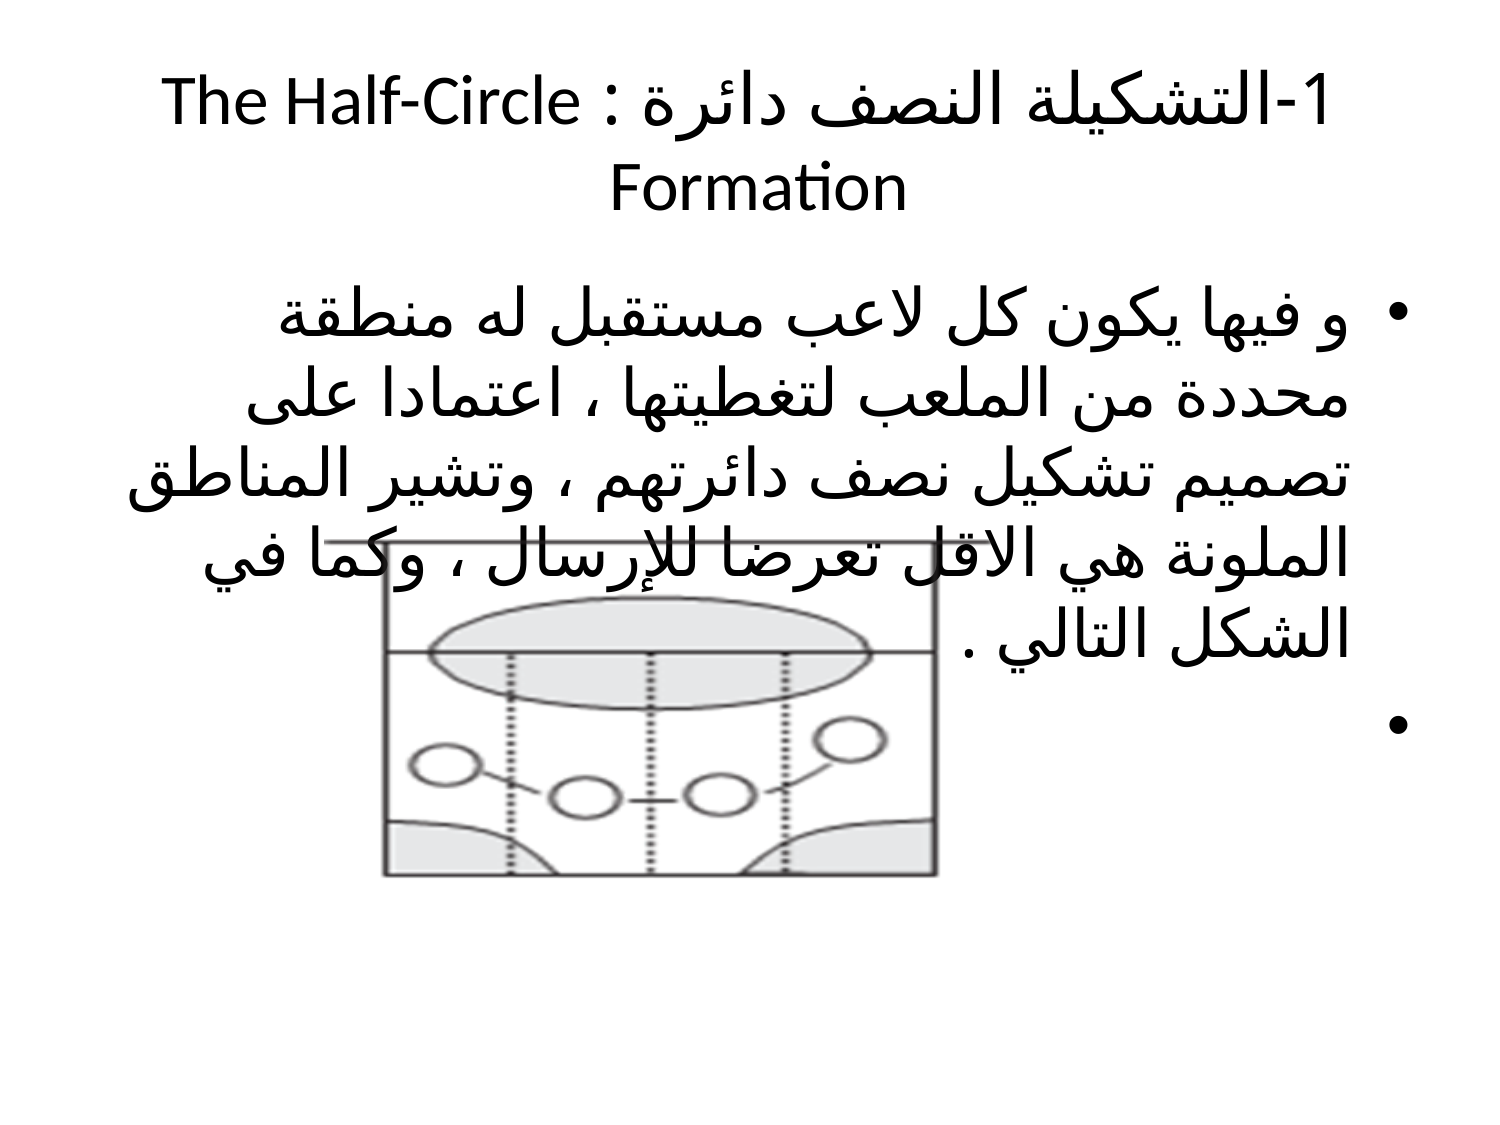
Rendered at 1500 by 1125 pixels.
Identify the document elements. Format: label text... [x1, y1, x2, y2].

picture [324, 538, 999, 883]
list و فيها يكون كل لاعب مستقبل له منطقة محددة من الملعب لتغطيتها ، اعتمادا على تصميم تشكيل نصف دائرتهم ، وتشير المناطق الملونة هي الاقل تعرضا للإرسال ، وكما في الشكل التالي . [75, 262, 1425, 1005]
title 1-التشكيلة النصف دائرة : The Half-Circle Formation [75, 45, 1425, 233]
